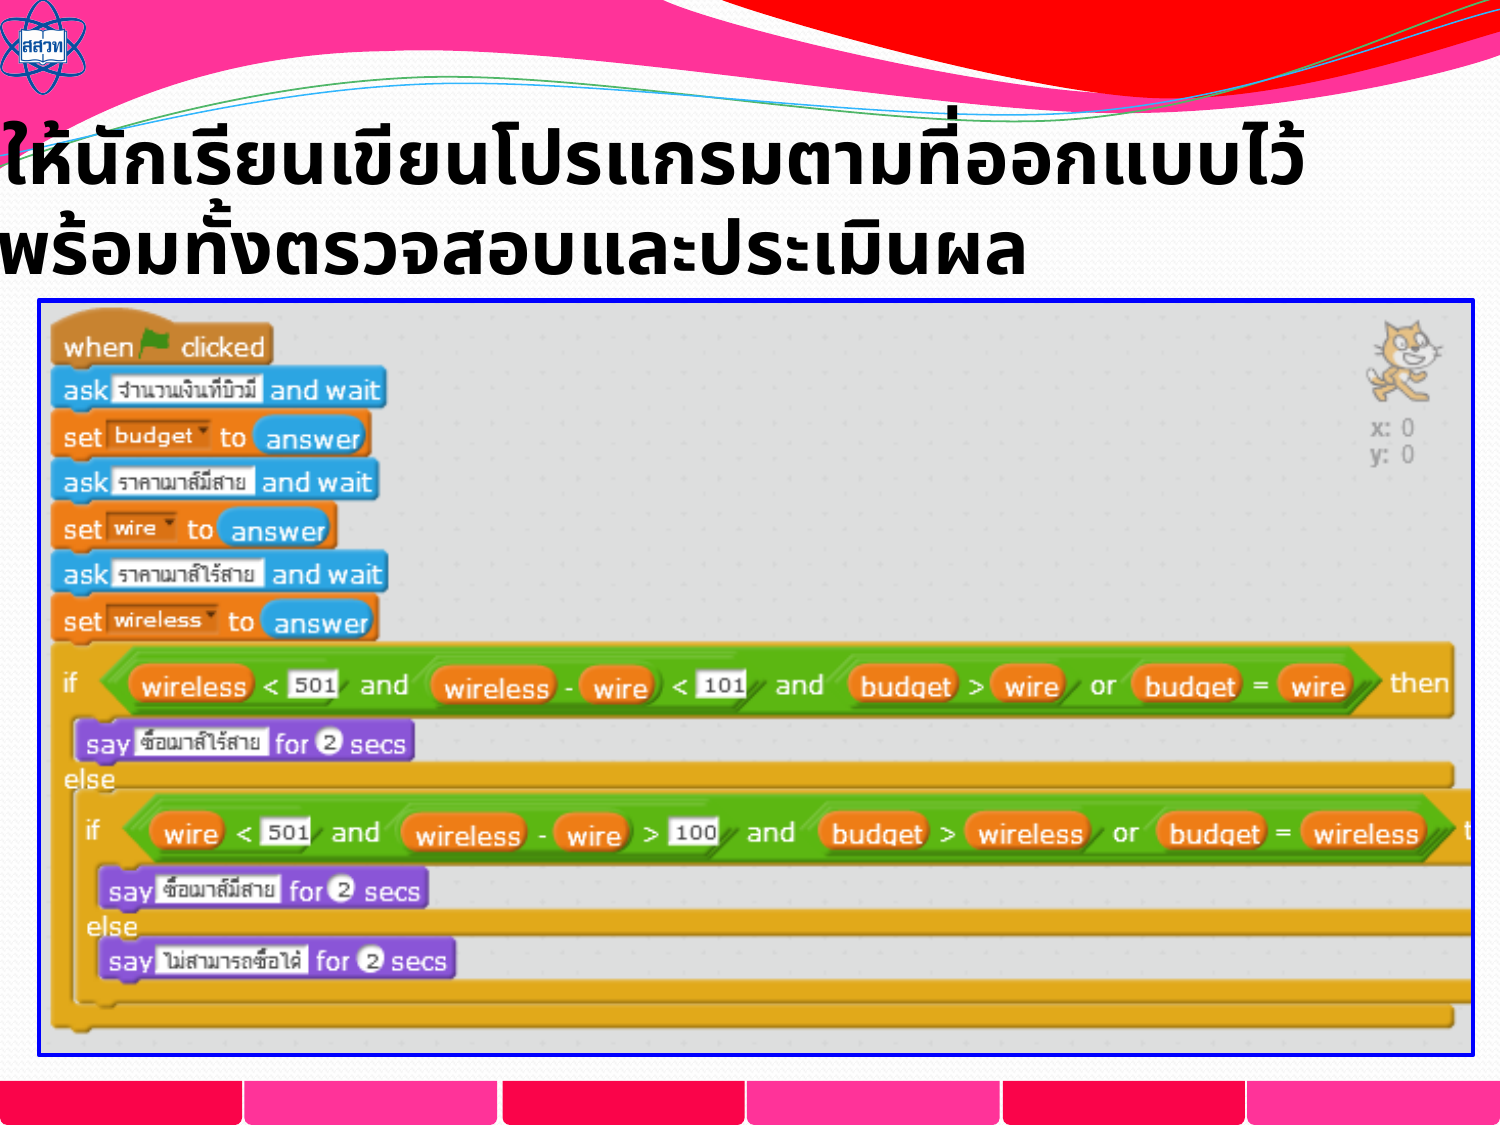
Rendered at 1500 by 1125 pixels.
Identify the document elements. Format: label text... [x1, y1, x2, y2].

picture [41, 302, 1471, 1053]
picture [0, 0, 86, 95]
text_box 3. ให้นักเรียนเขียนโปรแกรมตามที่ออกแบบไว้ พร้อมทั้งตรวจสอบและประเมินผล [0, 101, 1323, 297]
